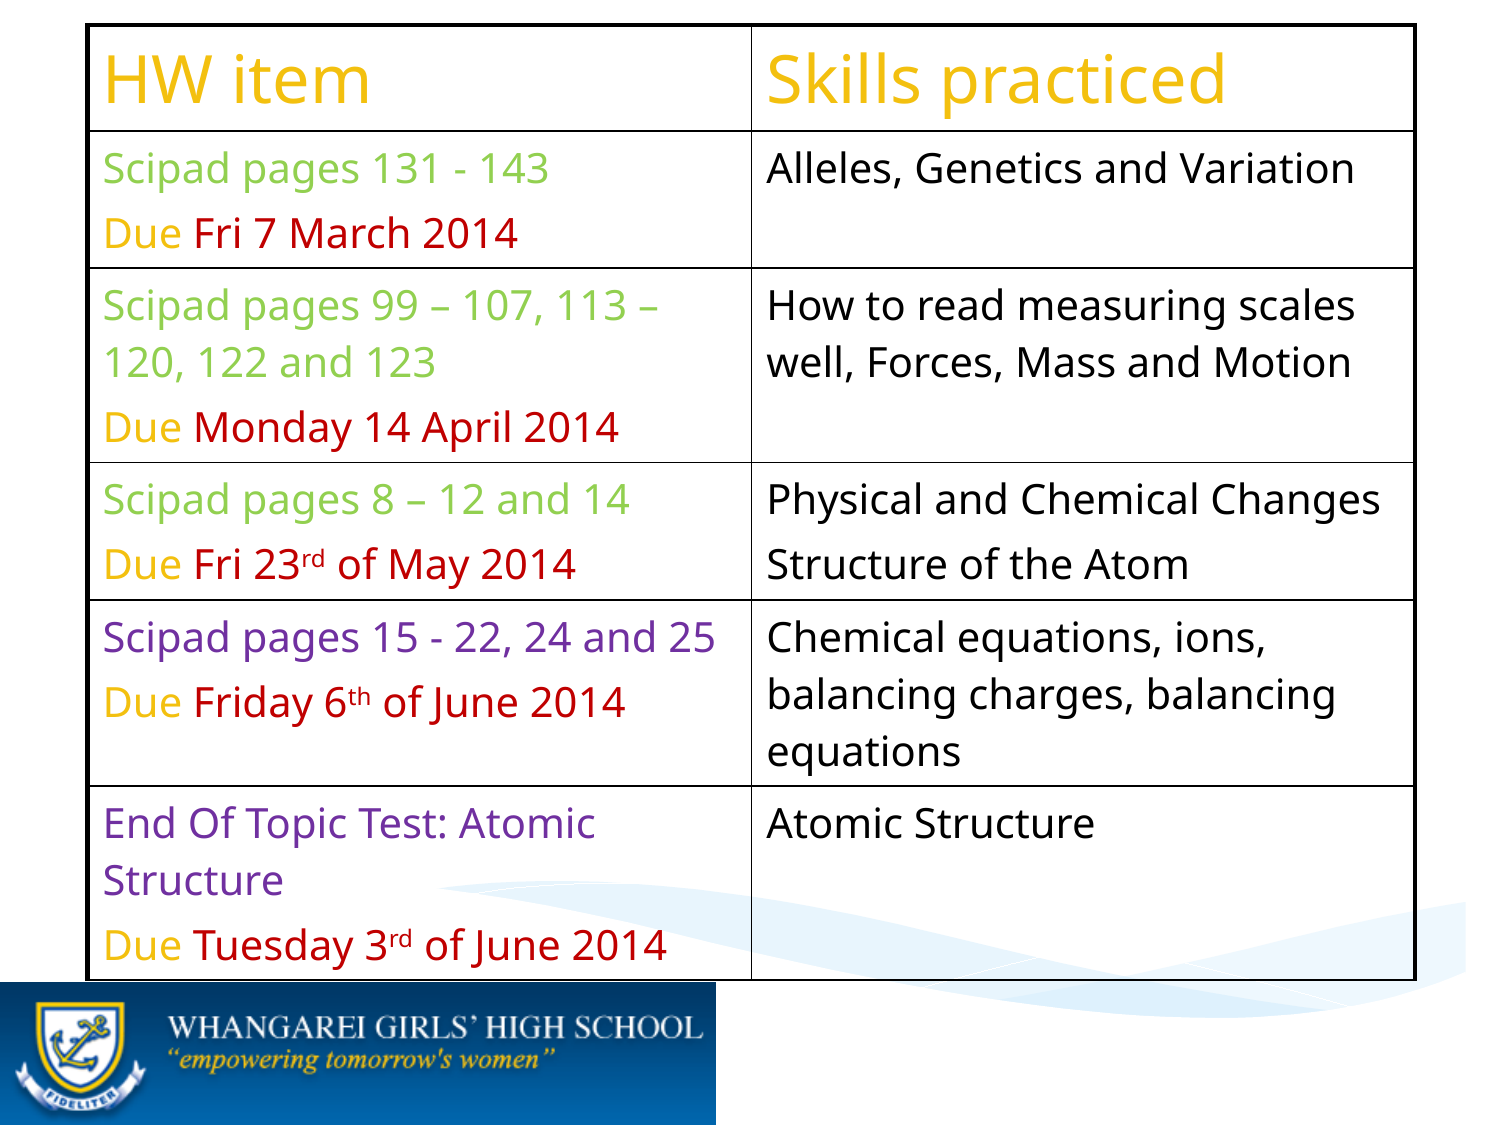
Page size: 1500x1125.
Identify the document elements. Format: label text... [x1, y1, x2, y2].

table_cell Scipad pages 8 – 12 and 14 Due Fri 23rd of May 2014 [90, 463, 751, 599]
table_cell Atomic Structure [752, 787, 1413, 979]
table_cell How to read measuring scales well, Forces, Mass and Motion [752, 269, 1413, 462]
picture [0, 982, 716, 1125]
table_cell End Of Topic Test: Atomic Structure Due Tuesday 3rd of June 2014 [90, 787, 751, 979]
table_cell Scipad pages 99 – 107, 113 – 120, 122 and 123 Due Monday 14 April 2014 [90, 269, 751, 462]
table_cell Chemical equations, ions, balancing charges, balancing equations [752, 601, 1413, 785]
table_cell Physical and Chemical Changes Structure of the Atom [752, 463, 1413, 599]
table_header Skills practiced [752, 27, 1413, 130]
table_cell Alleles, Genetics and Variation [752, 132, 1413, 267]
table_cell Scipad pages 131 - 143 Due Fri 7 March 2014 [90, 132, 751, 267]
table_cell Scipad pages 15 - 22, 24 and 25 Due Friday 6th of June 2014 [90, 601, 751, 785]
table_header HW item [90, 27, 751, 130]
